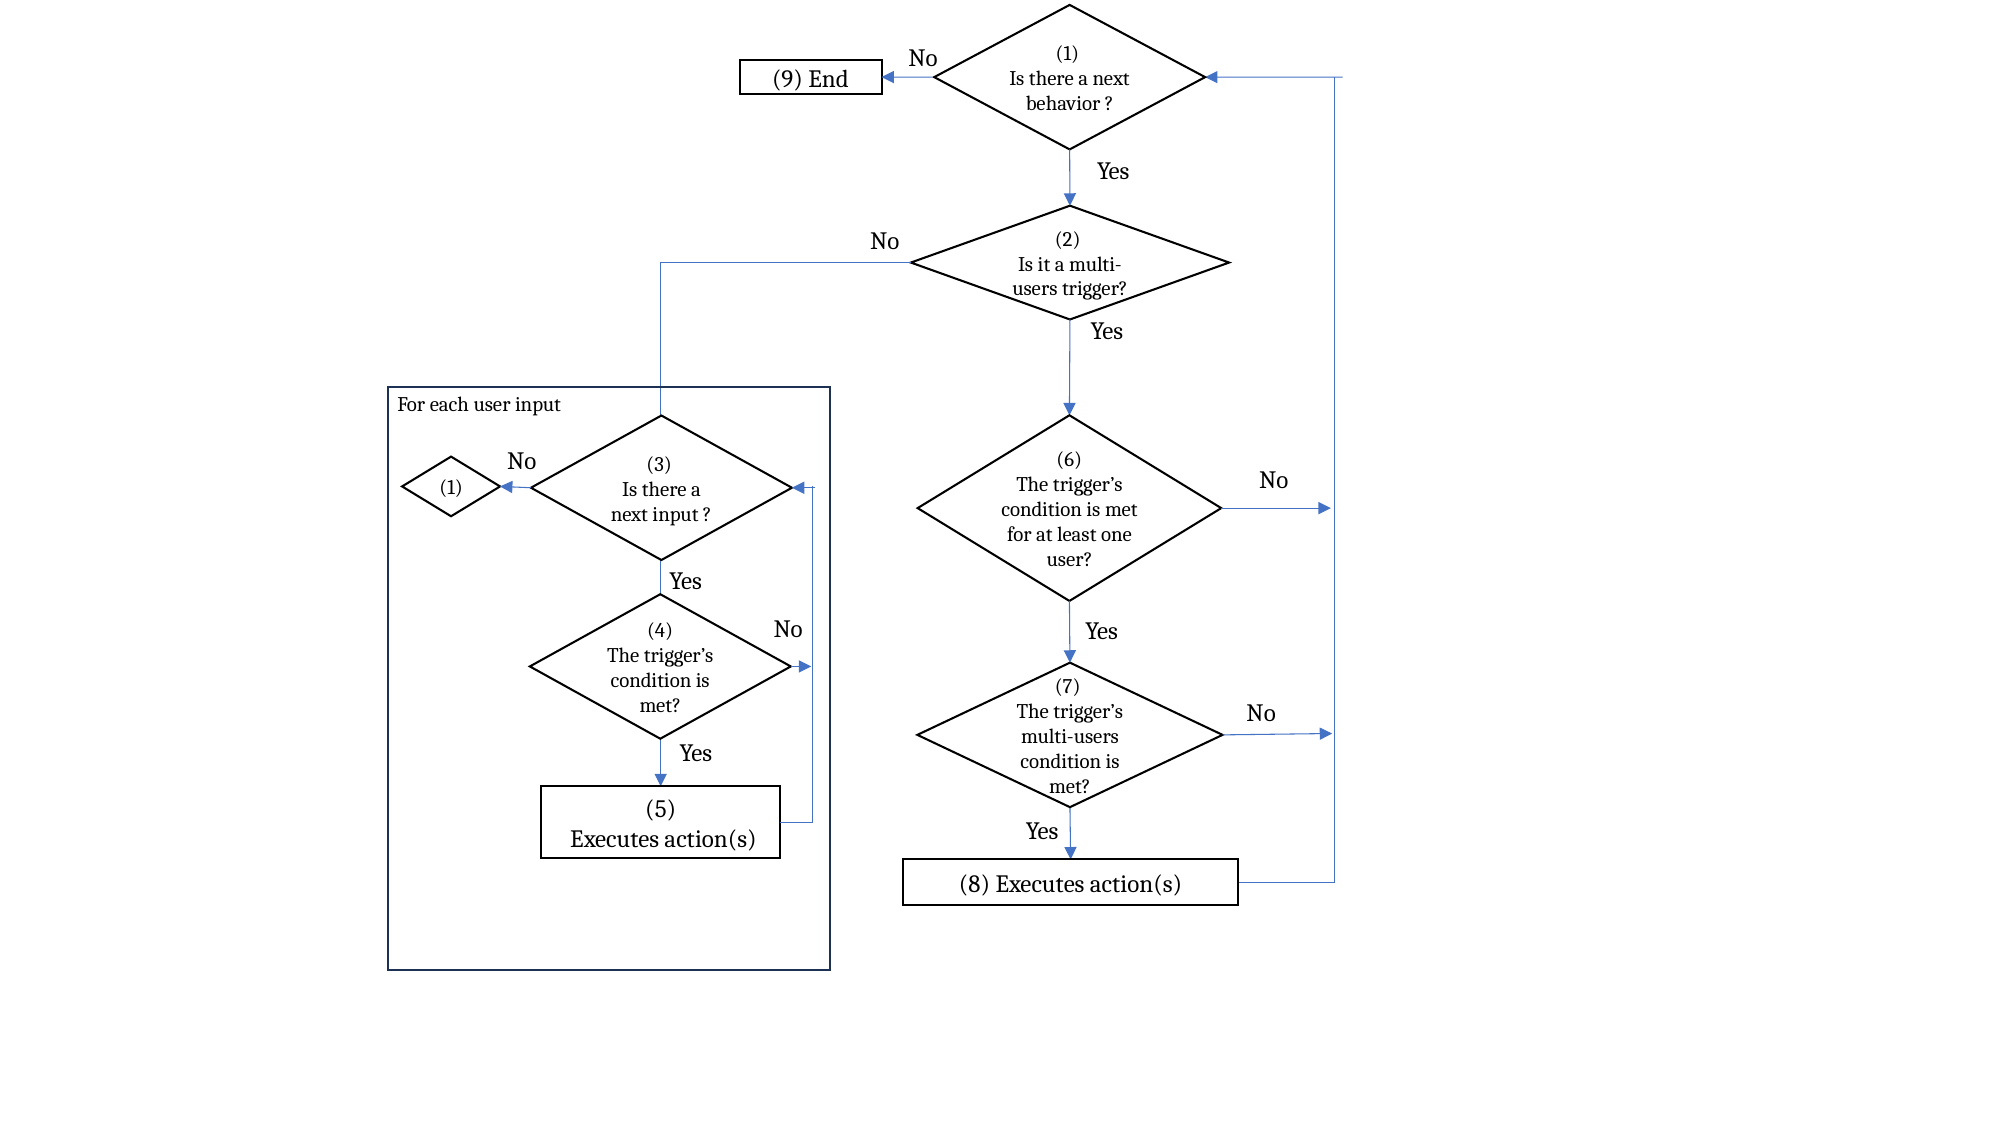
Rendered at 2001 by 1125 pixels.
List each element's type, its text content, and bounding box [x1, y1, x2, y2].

text_box (6) The trigger’s condition is met for at least one user? [1048, 414, 1224, 602]
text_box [1238, 77, 1335, 883]
text_box Yes [1071, 607, 1133, 652]
text_box (4) The trigger’s condition is met? [527, 650, 780, 740]
text_box Yes [1011, 807, 1069, 852]
text_box (2) Is it a multi-users trigger? [909, 204, 1233, 321]
text_box (1) [400, 455, 500, 518]
text_box (9) End [739, 59, 883, 95]
text_box No [492, 436, 523, 482]
text_box No [855, 217, 915, 263]
text_box For each user input [382, 383, 582, 424]
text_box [523, 399, 1048, 650]
text_box (8) Executes action(s) [902, 858, 1239, 906]
text_box (1) Is there a next behavior ? [937, 3, 1208, 151]
text_box Yes [1082, 147, 1145, 192]
text_box [387, 424, 831, 971]
text_box No [1231, 689, 1238, 733]
text_box [582, 386, 831, 399]
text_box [780, 486, 813, 823]
text_box Yes [664, 729, 727, 774]
text_box (7) The trigger’s multi-users condition is met? [914, 661, 1223, 808]
text_box No [893, 34, 953, 80]
text_box Yes [1075, 307, 1139, 353]
